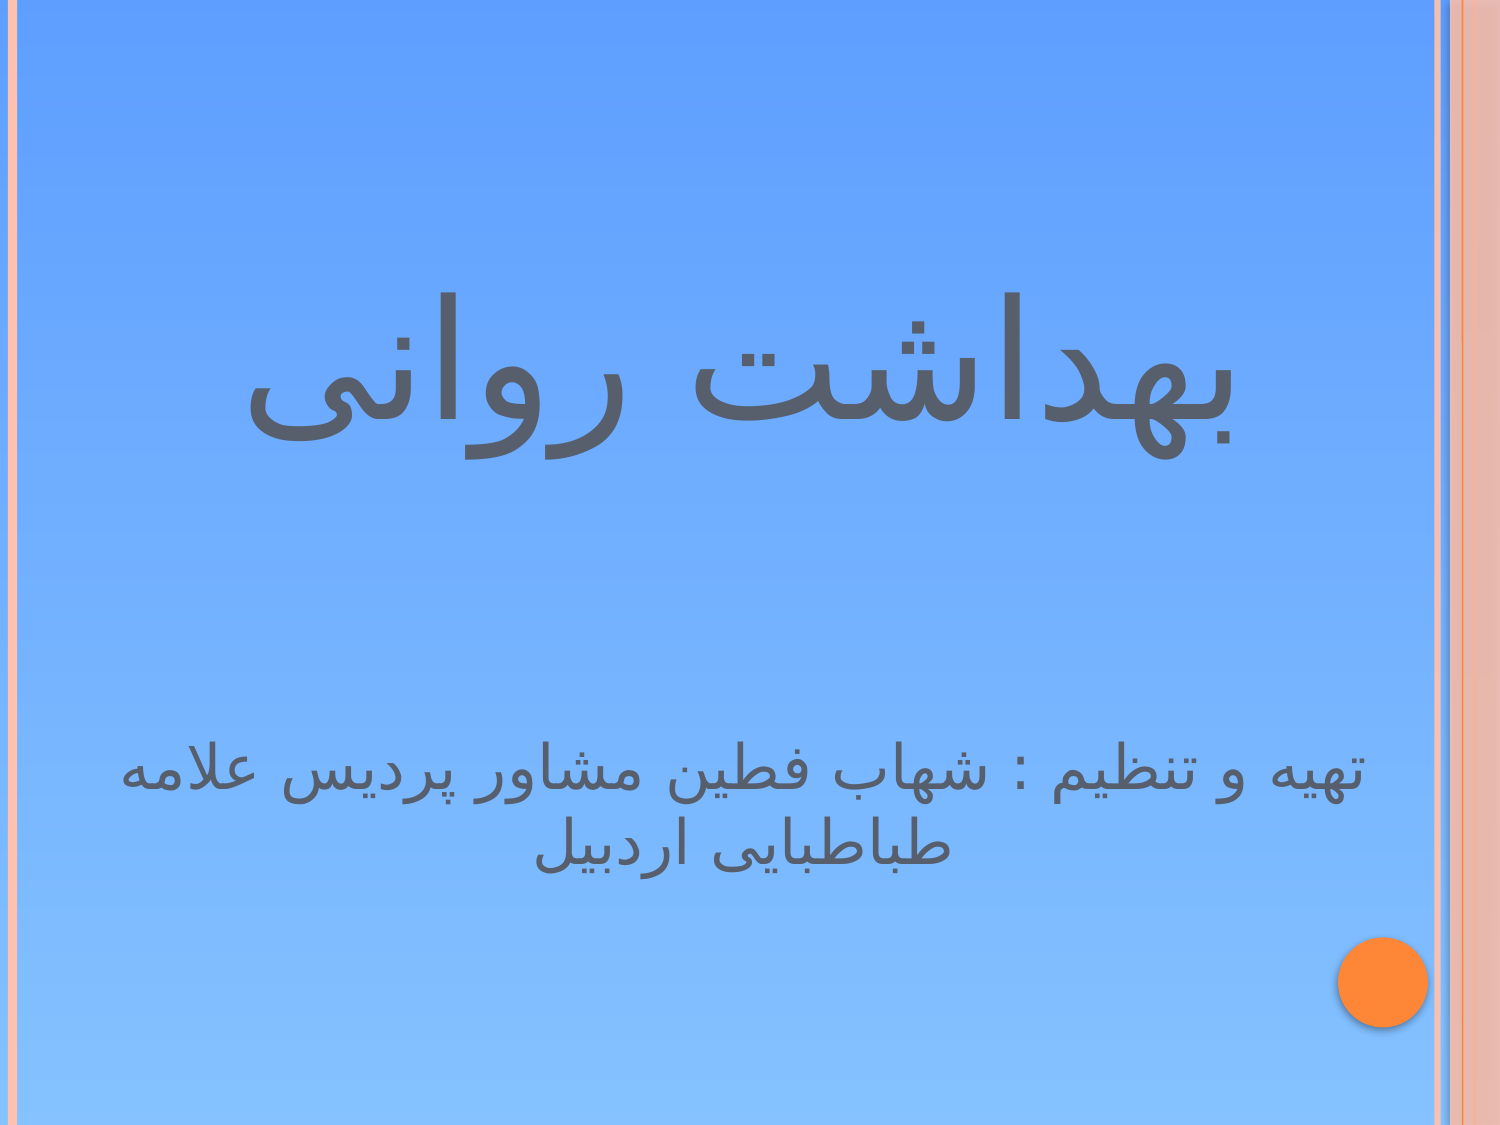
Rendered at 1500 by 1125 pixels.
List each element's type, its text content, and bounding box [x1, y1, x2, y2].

title بهداشت روانی تهیه و تنظیم : شهاب فطین مشاور پردیس علامه طباطبایی اردبیل [75, 45, 1413, 1025]
